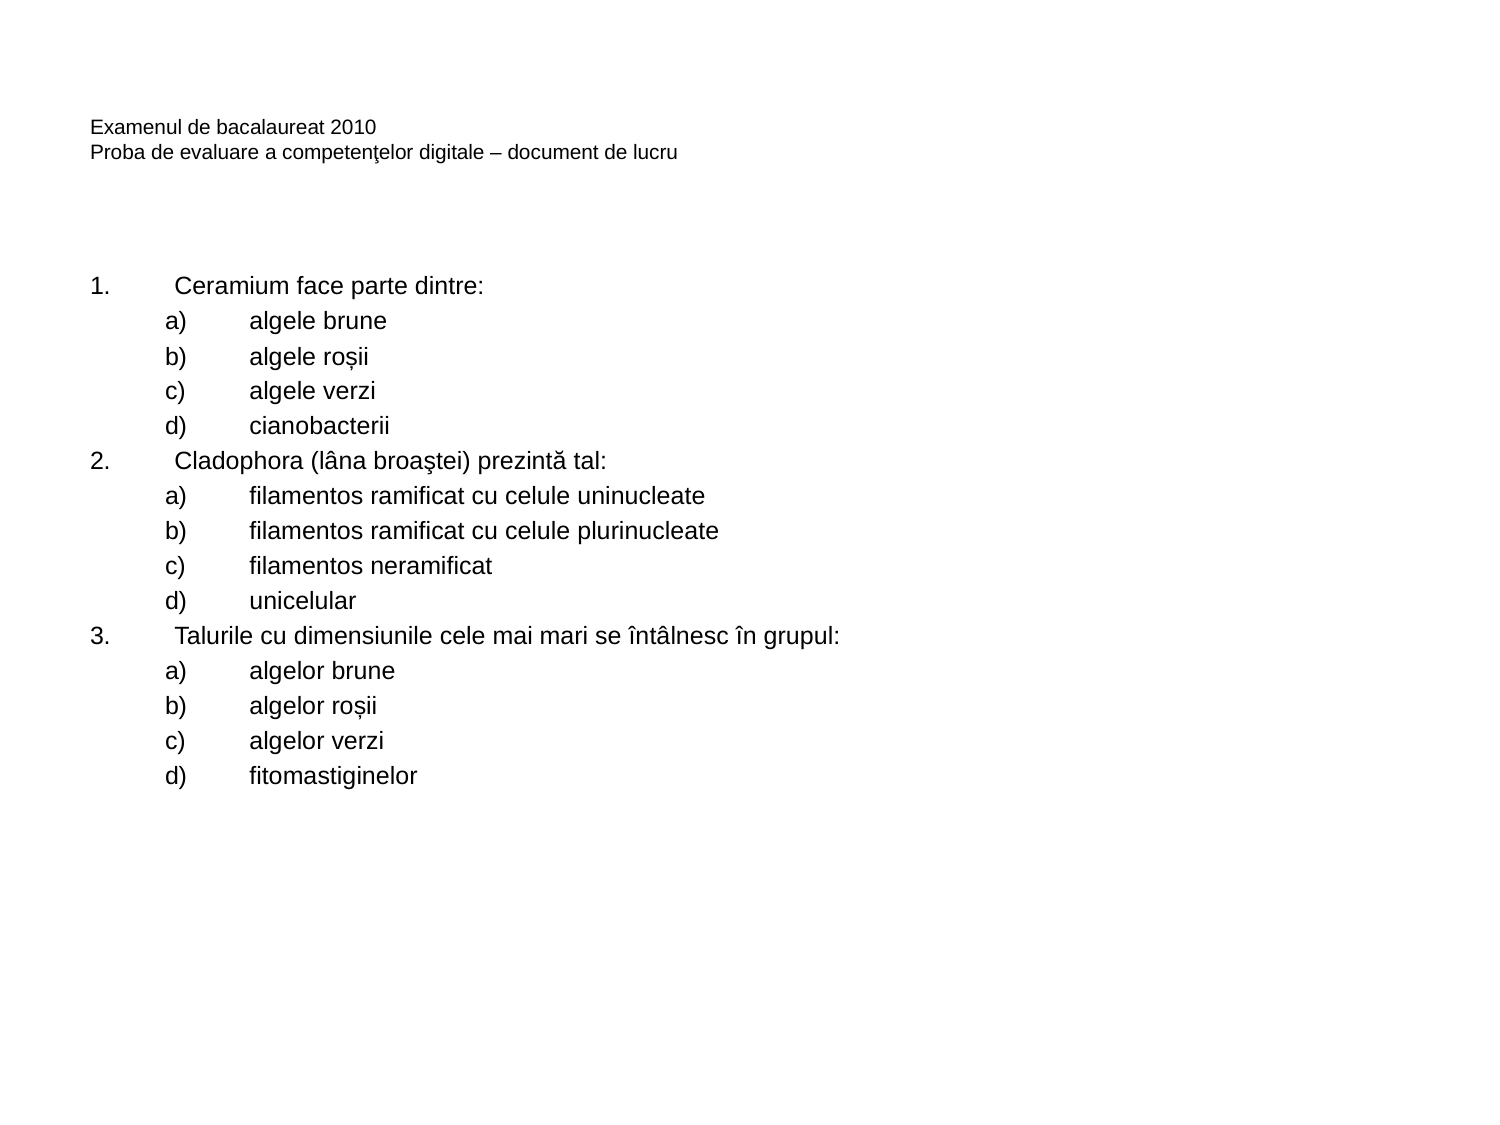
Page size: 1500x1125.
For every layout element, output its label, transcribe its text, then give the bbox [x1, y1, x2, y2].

title Examenul de bacalaureat 2010 Proba de evaluare a competenţelor digitale – document de lucru [74, 44, 1426, 233]
list Ceramium face parte dintre: algele brune algele roșii algele verzi cianobacterii Cladophora (lâna broaştei) prezintă tal: filamentos ramificat cu celule uninucleate filamentos ramificat cu celule plurinucleate filamentos neramificat unicelular Talurile cu dimensiunile cele mai mari se întâlnesc în grupul: algelor brune algelor roșii algelor verzi fitomastiginelor [74, 262, 1426, 1006]
